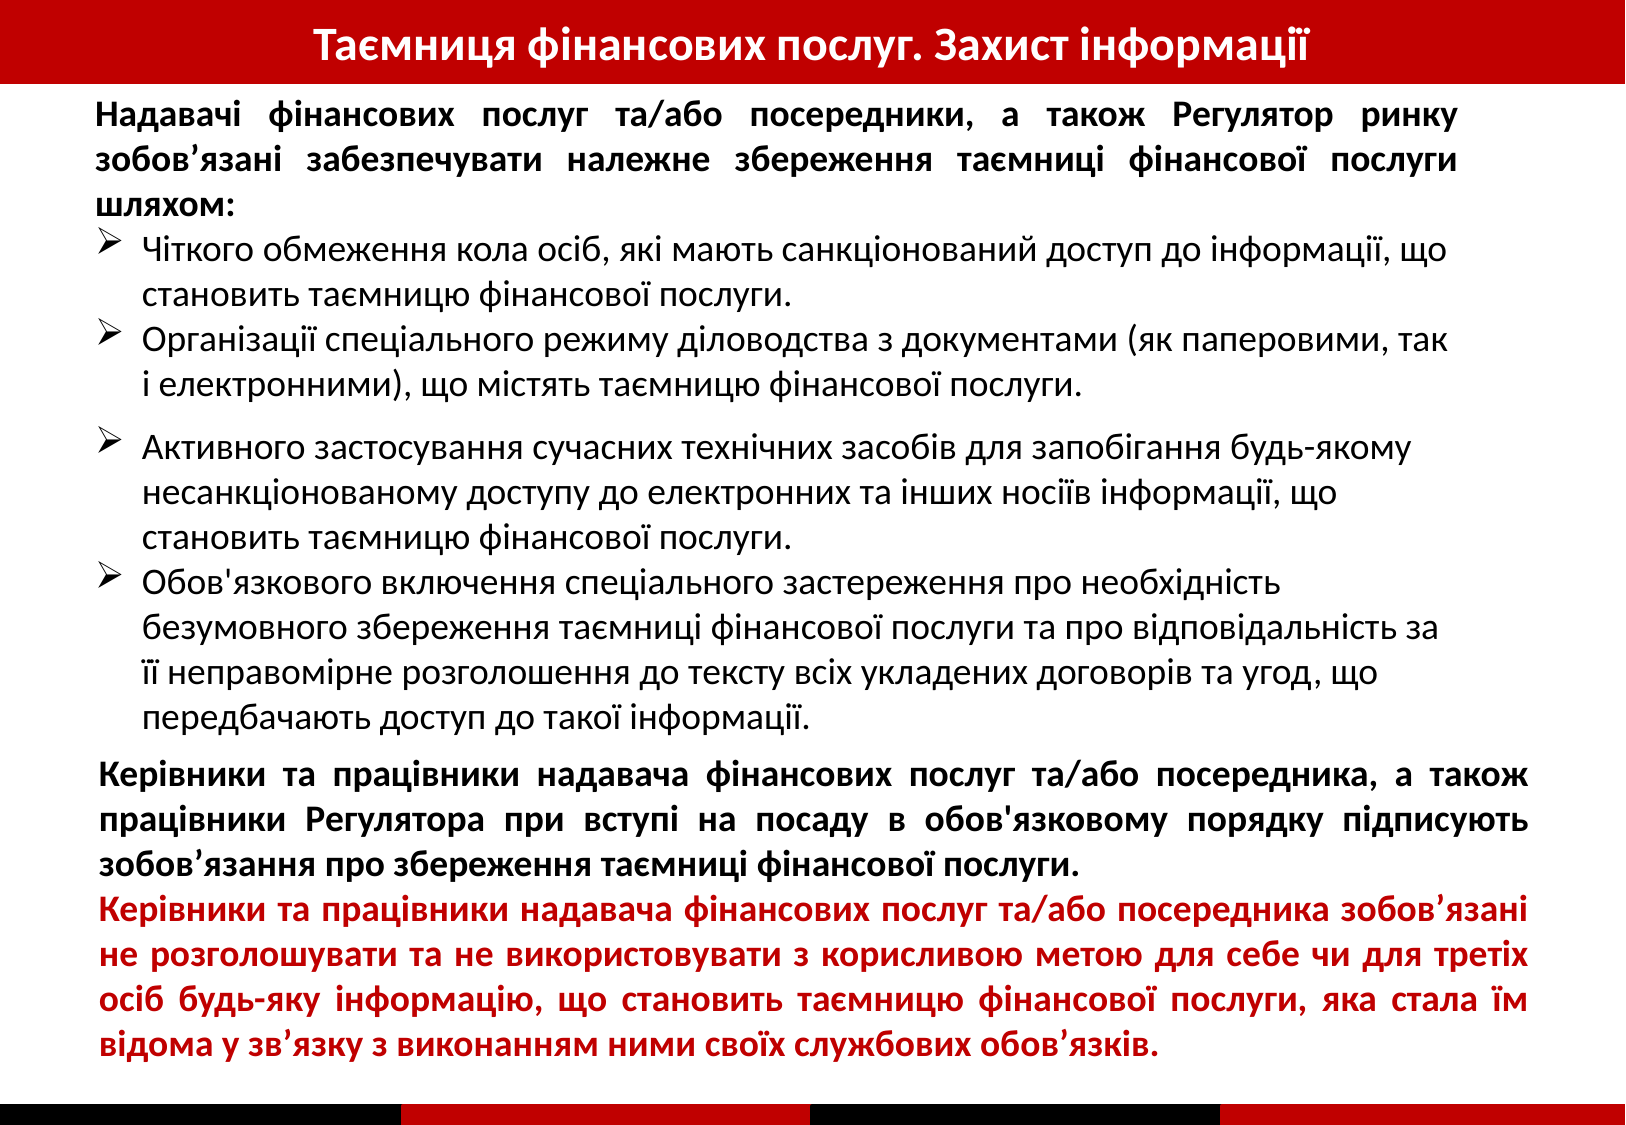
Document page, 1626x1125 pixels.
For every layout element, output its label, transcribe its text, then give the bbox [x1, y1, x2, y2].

text_box Таємниця фінансових послуг. Захист інформації [0, 0, 1625, 84]
text_box [401, 1104, 810, 1125]
text_box [0, 1104, 401, 1125]
text_box Надавачі фінансових послуг та/або посередники, а також Регулятор ринку зобов’язані забезпечувати належне збереження таємниці фінансової послуги шляхом: Чіткого обмеження кола осіб, які мають санкціонований доступ до інформації, що становить таємницю фінансової послуги. Організації спеціального режиму діловодства з документами (як паперовими, так і електронними), що містять таємницю фінансової послуги. [80, 81, 1474, 411]
text_box [1220, 1104, 1625, 1125]
text_box Активного застосування сучасних технічних засобів для запобігання будь-якому несанкціонованому доступу до електронних та інших носіїв інформації, що становить таємницю фінансової послуги. Обов'язкового включення спеціального застереження про необхідність безумовного збереження таємниці фінансової послуги та про відповідальність за її неправомірне розголошення до тексту всіх укладених договорів та угод, що передбачають доступ до такої інформації. [80, 414, 1474, 745]
text_box Керівники та працівники надавача фінансових послуг та/або посередника, а також працівники Регулятора при вступі на посаду в обов'язковому порядку підписують зобов’язання про збереження таємниці фінансової послуги. Керівники та працівники надавача фінансових послуг та/або посередника зобов’язані не розголошувати та не використовувати з корисливою метою для себе чи для третіх осіб будь-яку інформацію, що становить таємницю фінансової послуги, яка стала їм відома у зв’язку з виконанням ними своїх службових обов’язків. [84, 741, 1545, 1072]
text_box [810, 1104, 1220, 1125]
